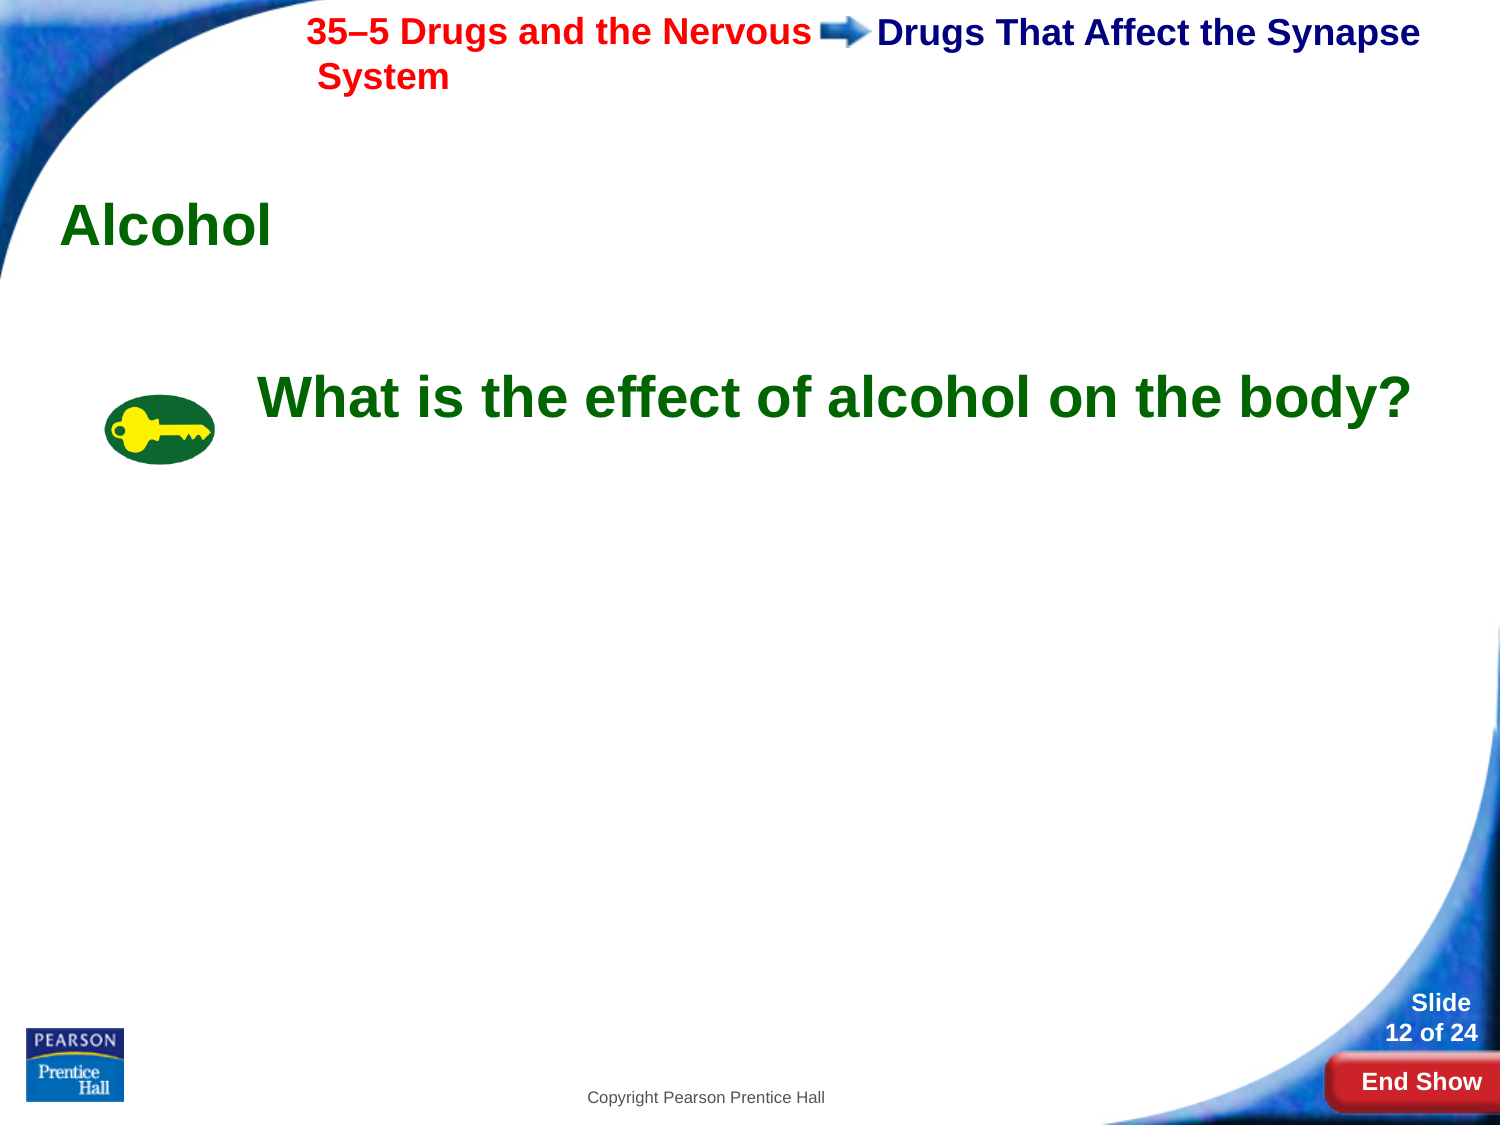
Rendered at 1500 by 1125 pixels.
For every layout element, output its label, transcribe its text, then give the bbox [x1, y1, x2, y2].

title Drugs That Affect the Synapse [861, 0, 1500, 76]
picture [0, 0, 1500, 1125]
footer Copyright Pearson Prentice Hall [468, 1078, 945, 1105]
list Alcohol What is the effect of alcohol on the body? [44, 179, 1500, 938]
